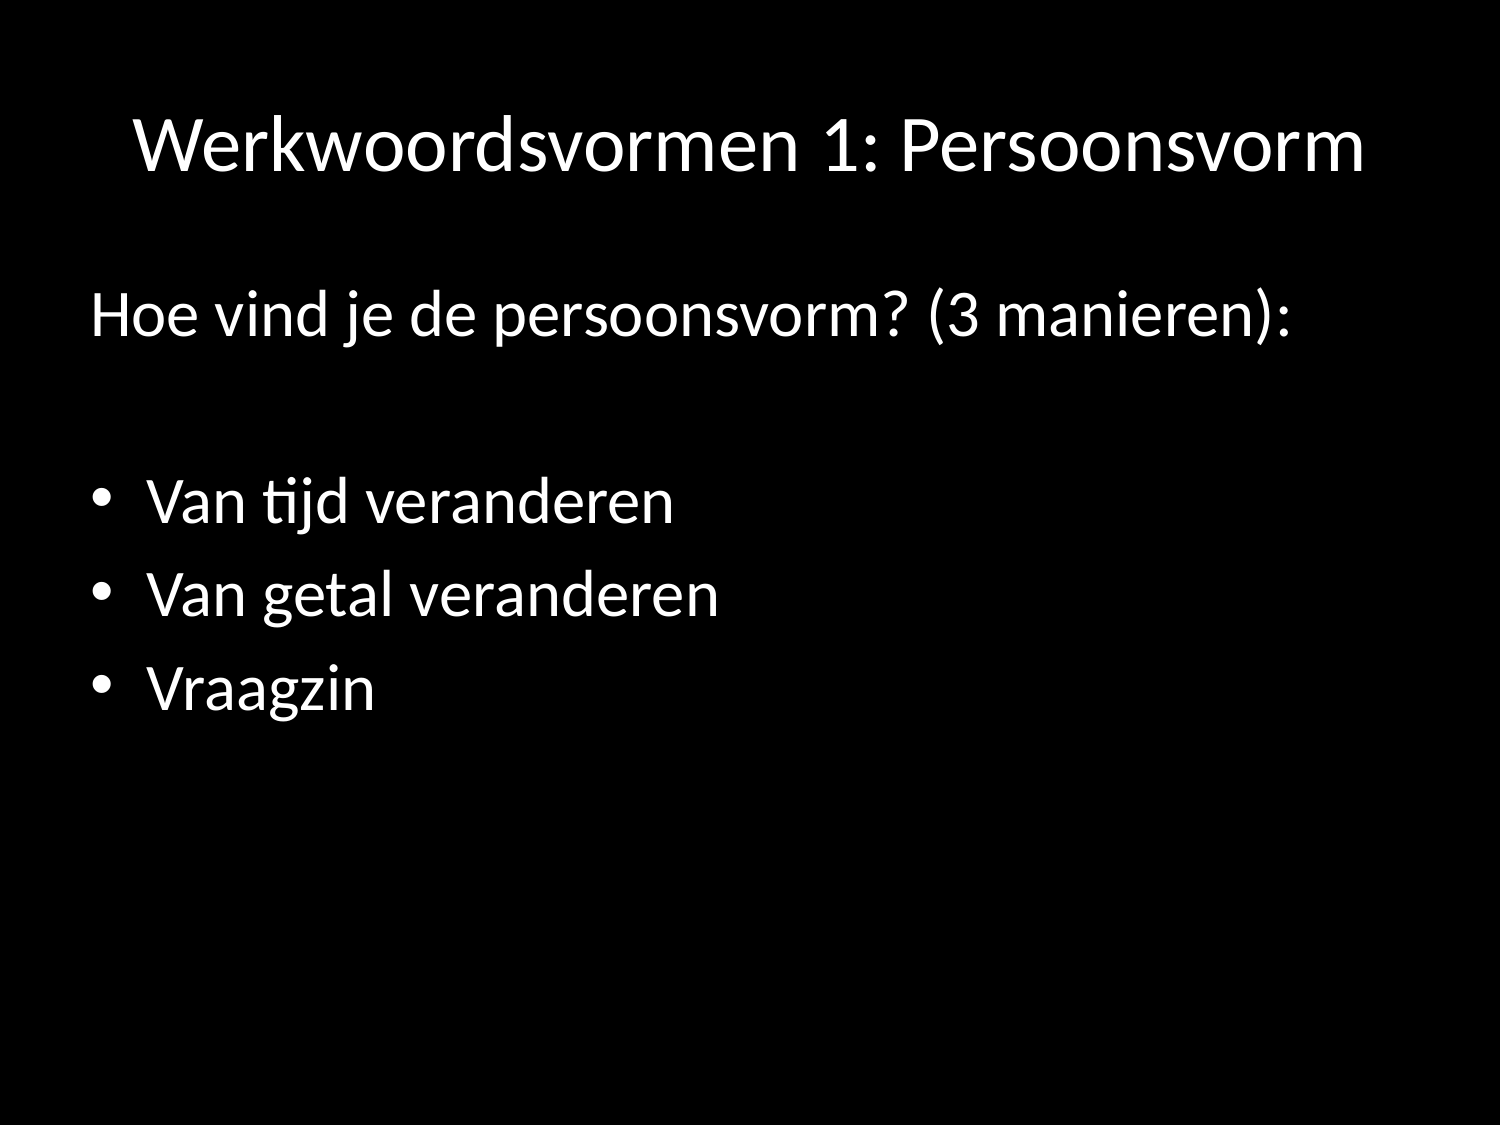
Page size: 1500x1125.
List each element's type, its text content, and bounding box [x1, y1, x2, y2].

title Werkwoordsvormen 1: Persoonsvorm [75, 45, 1425, 233]
list Hoe vind je de persoonsvorm? (3 manieren): Van tijd veranderen Van getal veranderen Vraagzin [75, 262, 1425, 1005]
